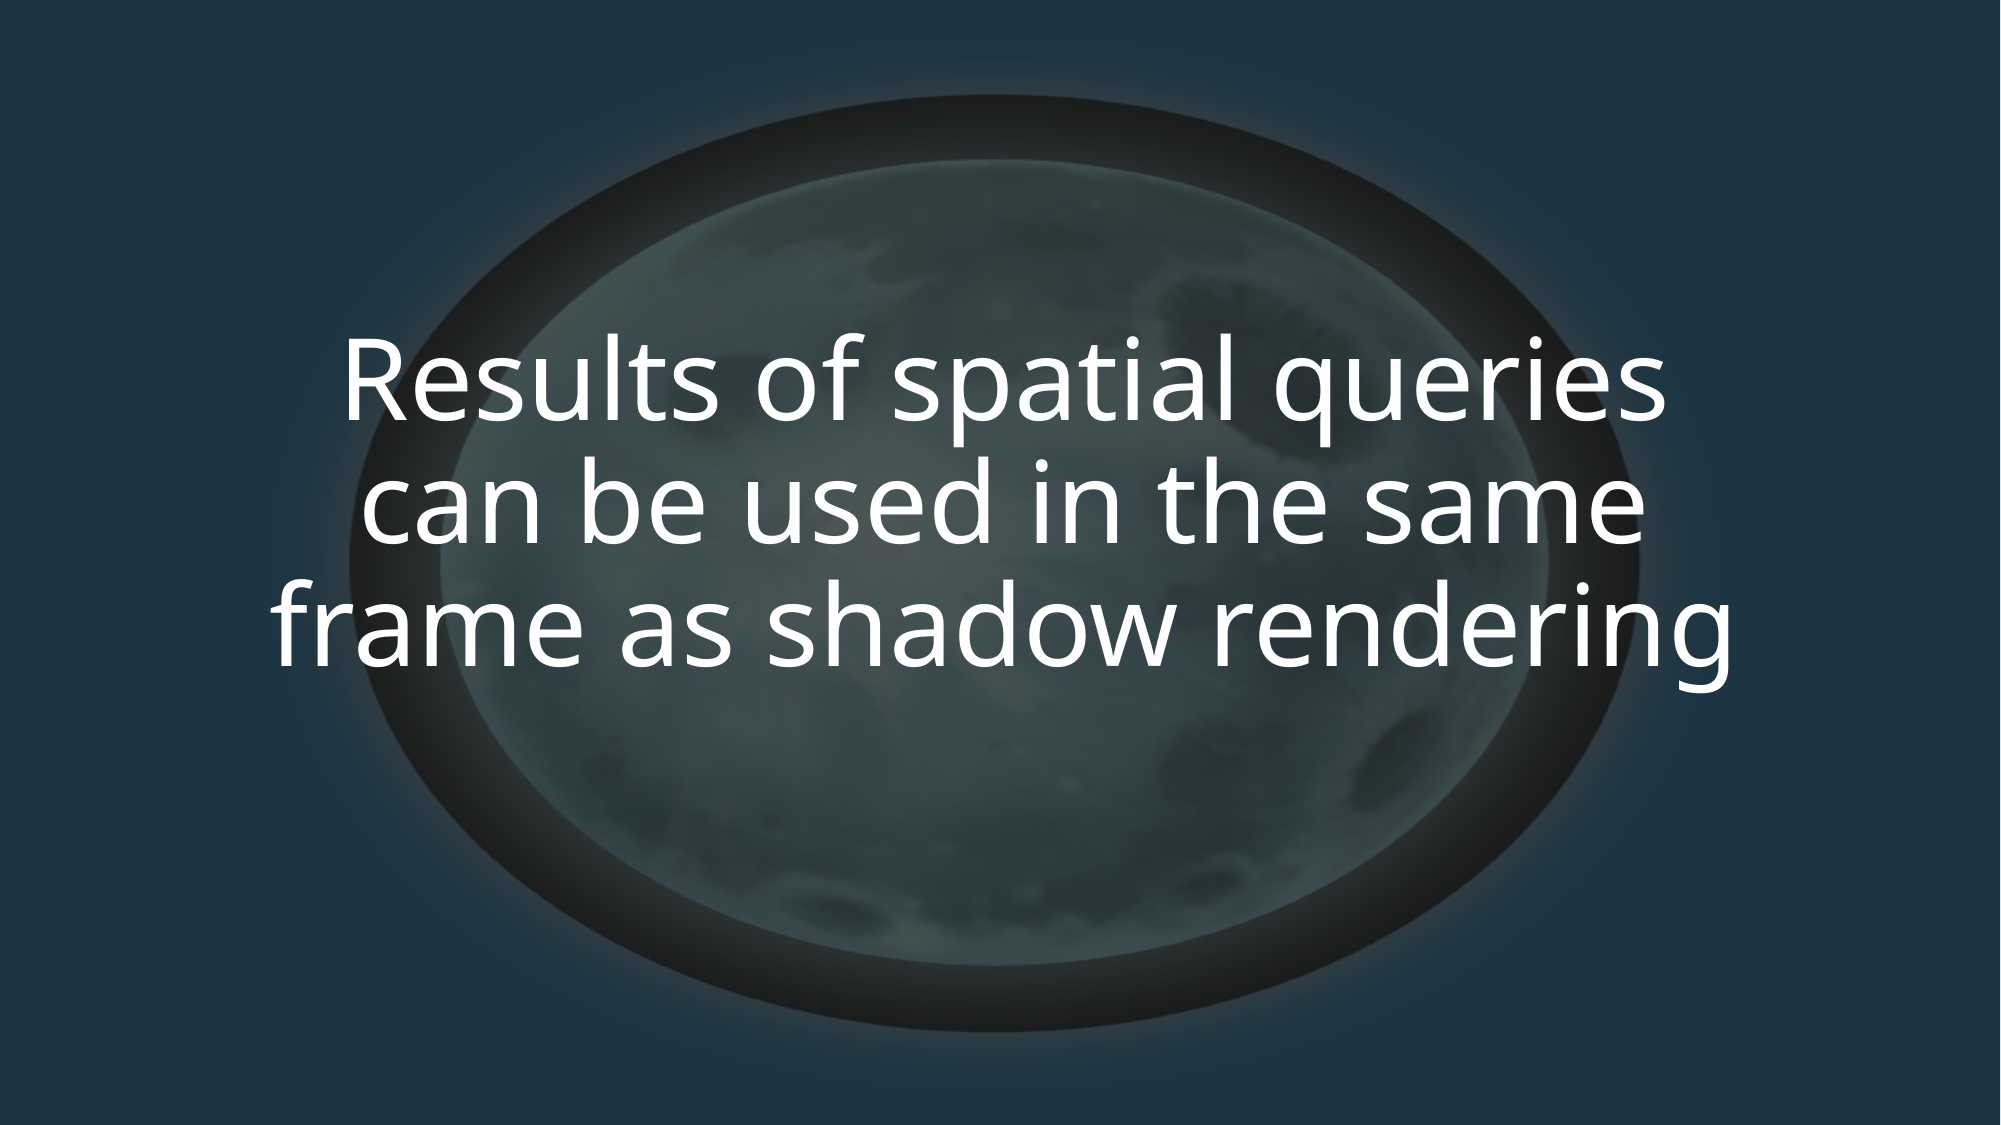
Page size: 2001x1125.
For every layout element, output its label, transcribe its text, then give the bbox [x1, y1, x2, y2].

title Results of spatial queries can be used in the same frame as shadow rendering [254, 306, 1755, 699]
picture [0, 0, 2001, 1125]
